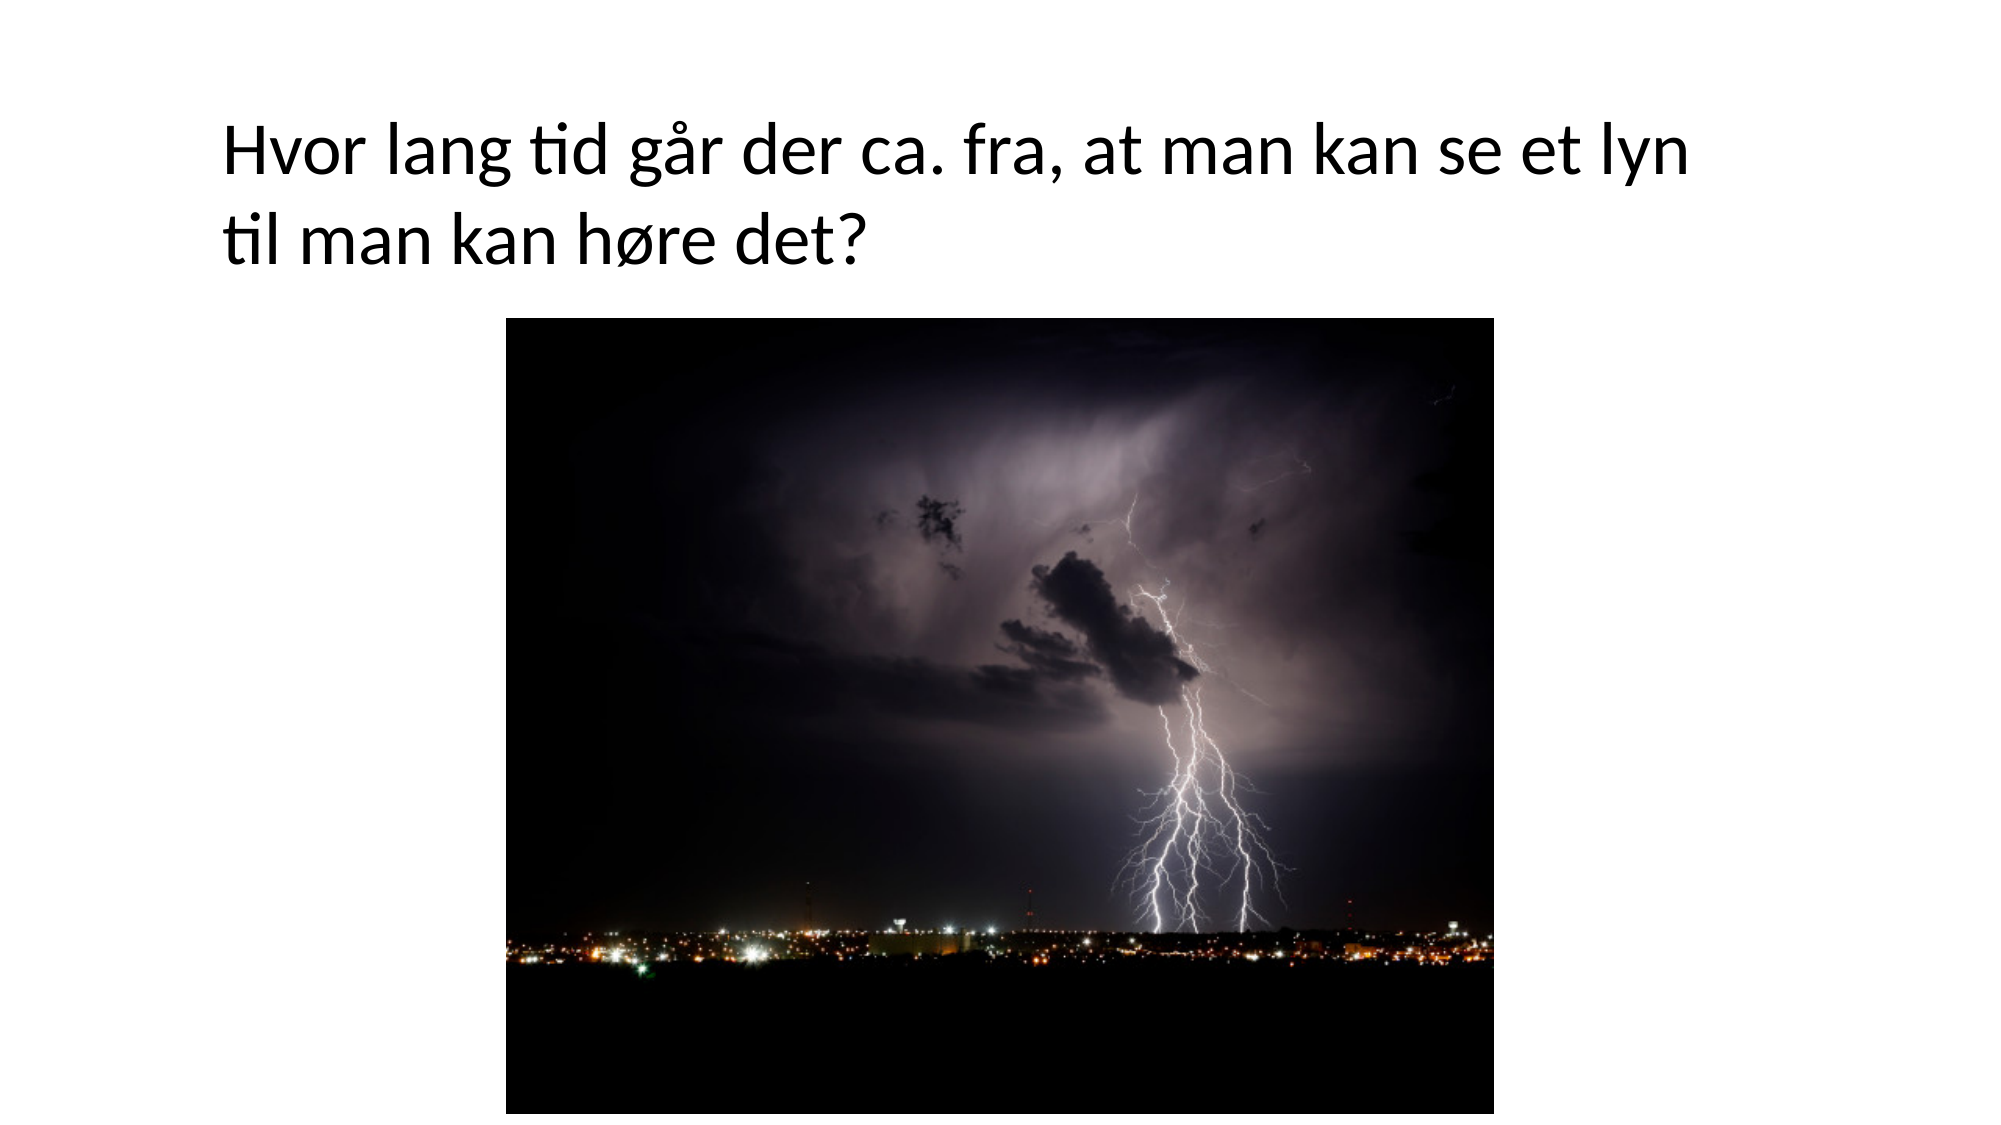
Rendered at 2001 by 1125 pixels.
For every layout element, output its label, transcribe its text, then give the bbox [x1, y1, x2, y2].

text_box Hvor lang tid går der ca. fra, at man kan se et lyn til man kan høre det? [207, 92, 1733, 287]
picture [506, 318, 1494, 1114]
